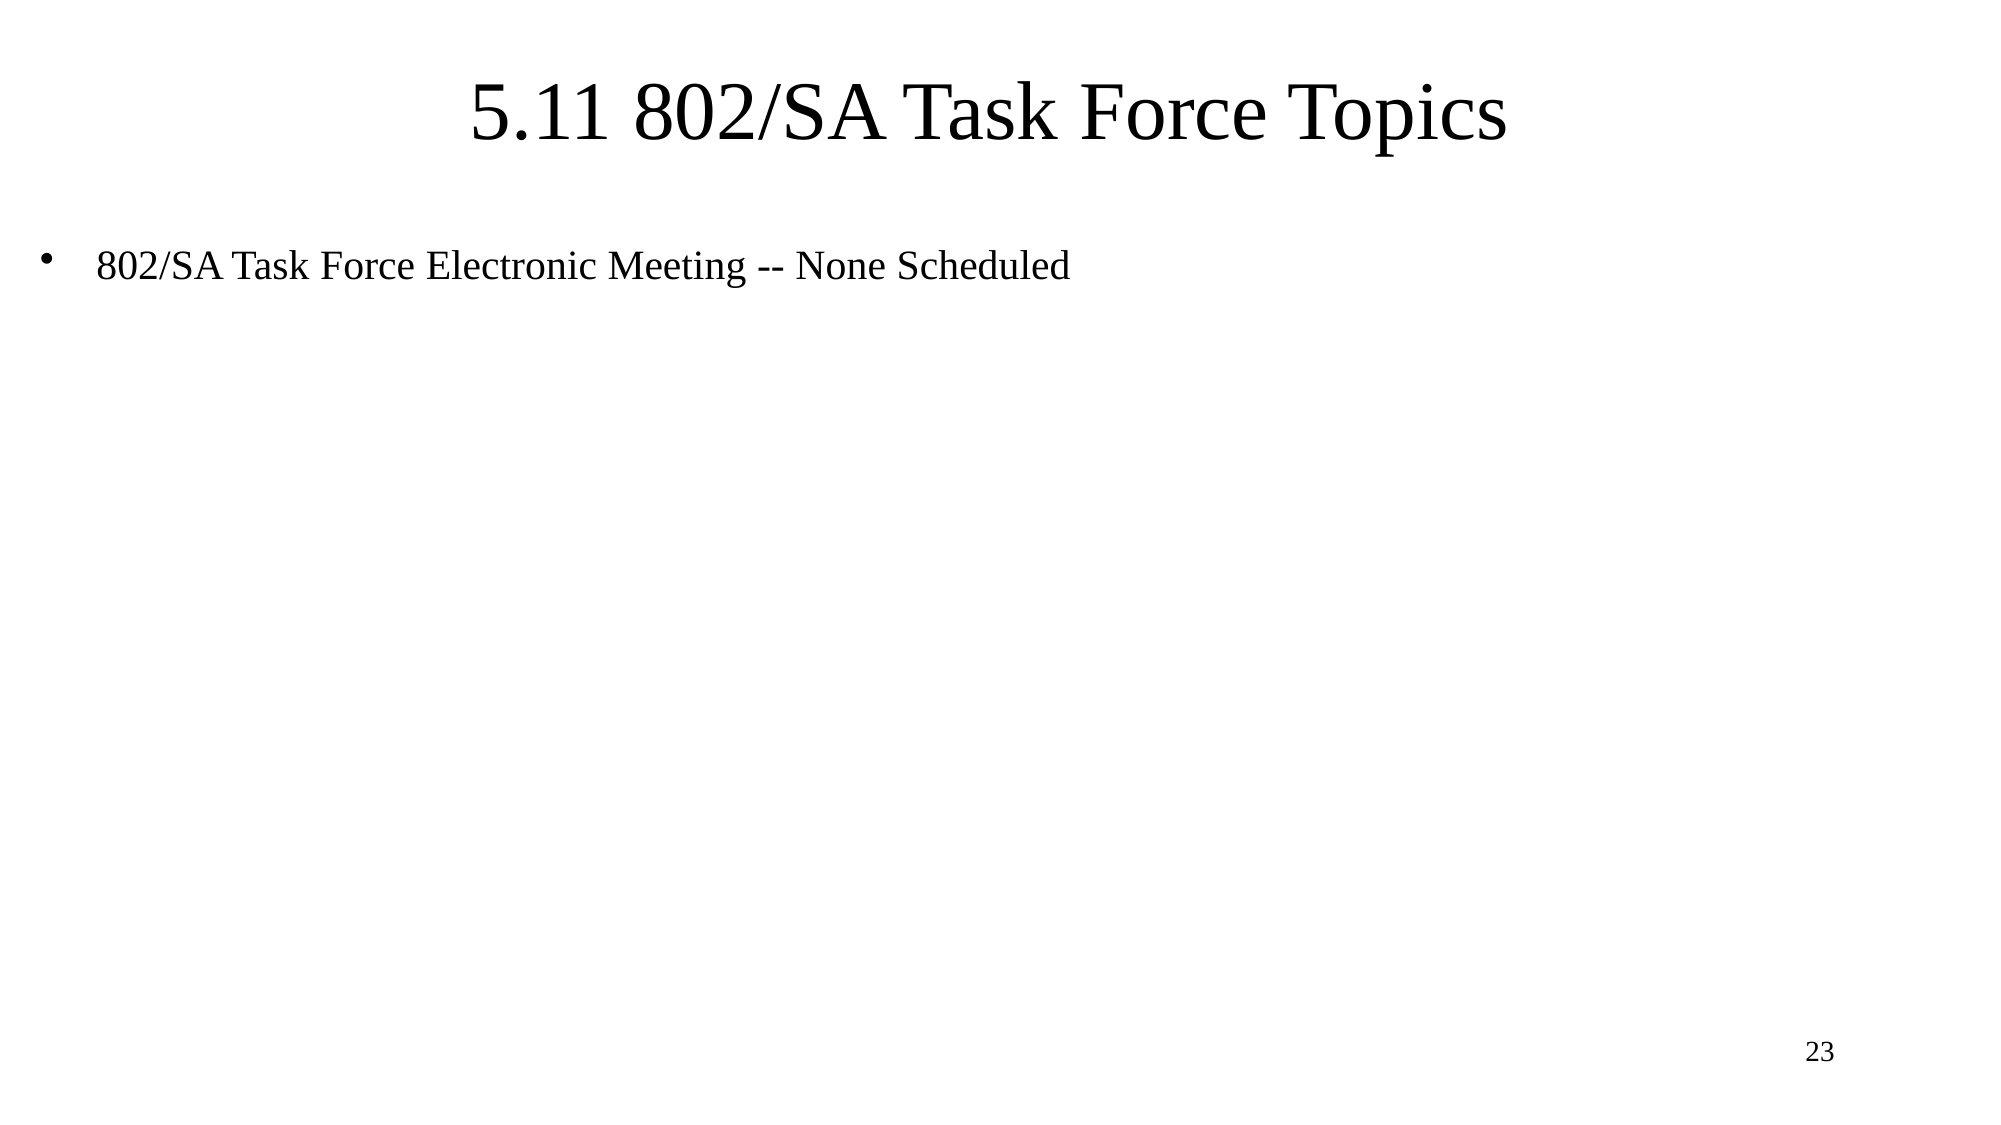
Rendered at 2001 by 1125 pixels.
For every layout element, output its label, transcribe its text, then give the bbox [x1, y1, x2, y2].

list 802/SA Task Force Electronic Meeting -- None Scheduled [24, 230, 1901, 1119]
title 5.11 802/SA Task Force Topics [362, 12, 1638, 201]
